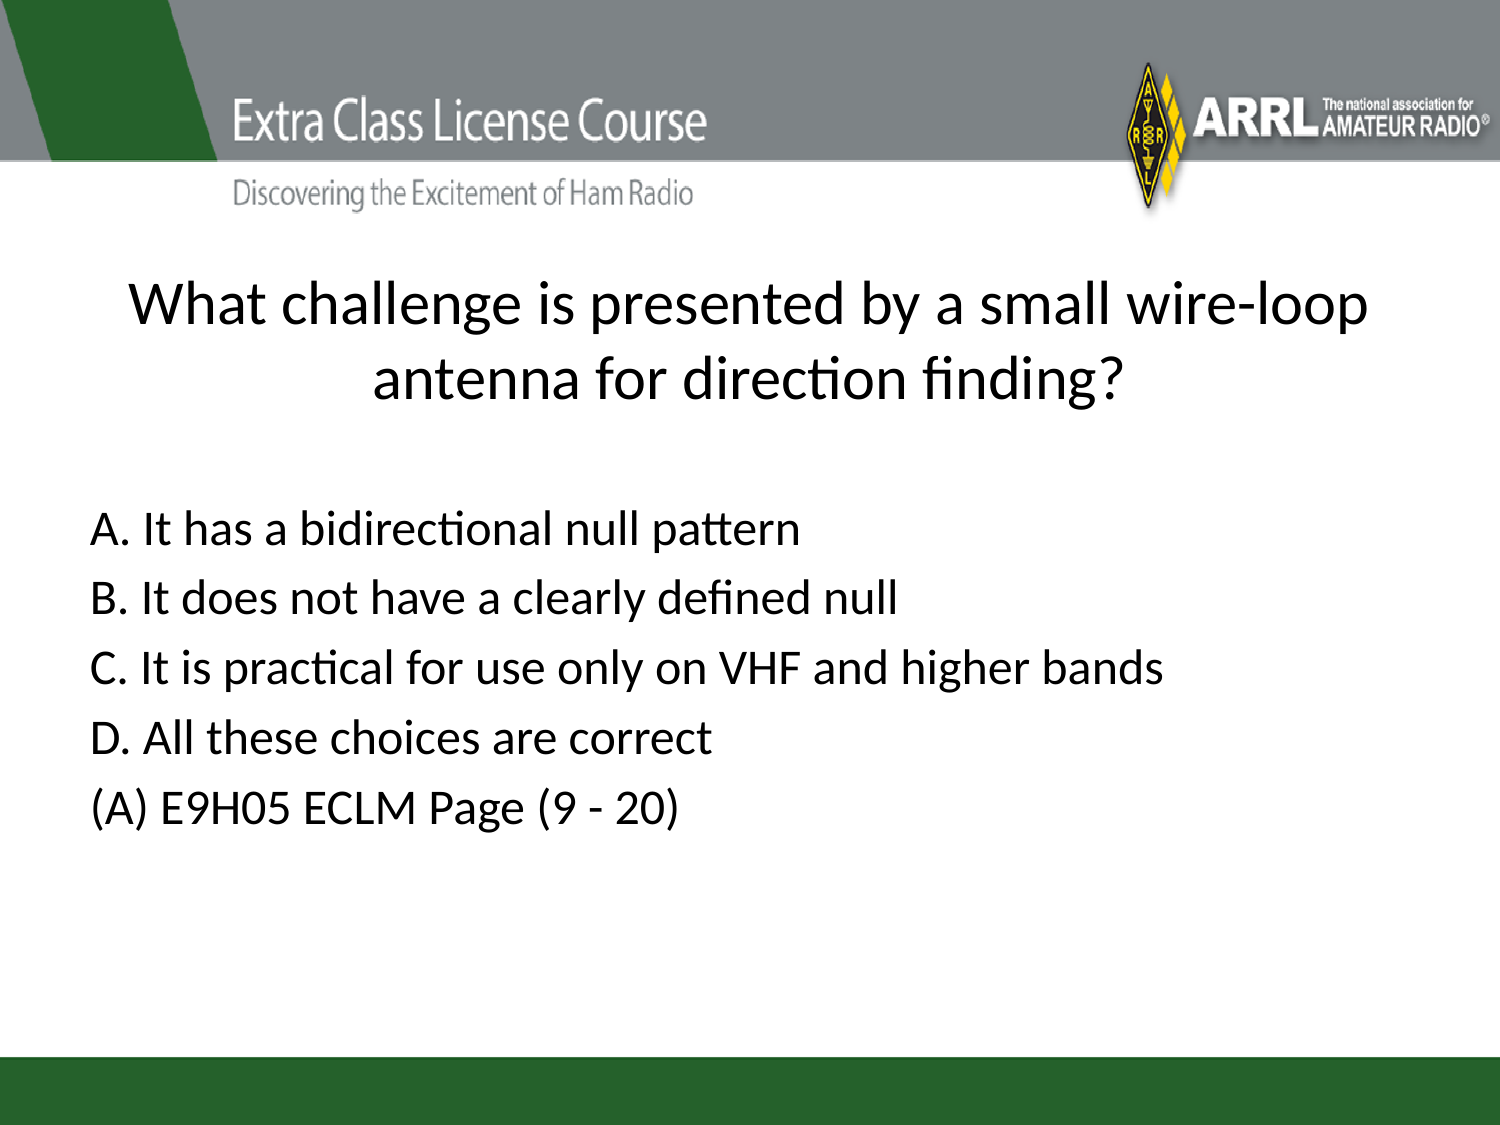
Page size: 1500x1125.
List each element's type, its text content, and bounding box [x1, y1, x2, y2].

picture [0, 0, 1500, 1125]
title What challenge is presented by a small wire-loop antenna for direction finding? [75, 254, 1425, 435]
list A. It has a bidirectional null pattern B. It does not have a clearly defined null C. It is practical for use only on VHF and higher bands D. All these choices are correct (A) E9H05 ECLM Page (9 - 20) [75, 487, 1425, 1005]
